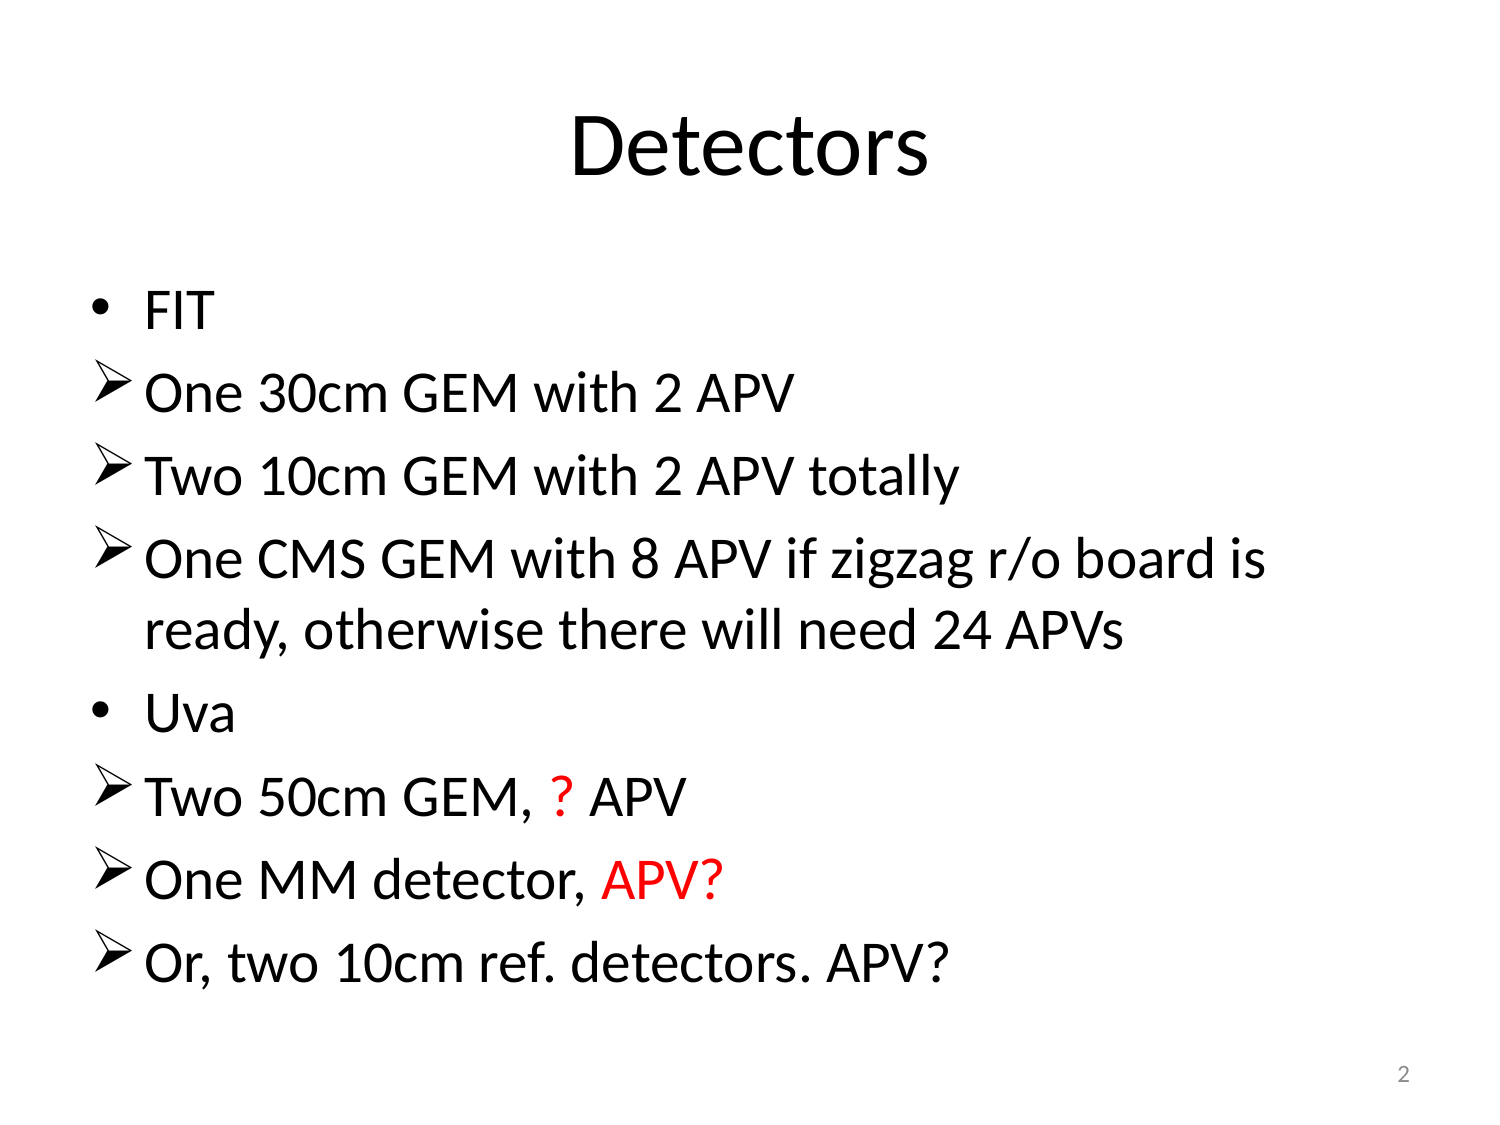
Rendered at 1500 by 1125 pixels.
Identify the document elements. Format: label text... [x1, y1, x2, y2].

list FIT One 30cm GEM with 2 APV Two 10cm GEM with 2 APV totally One CMS GEM with 8 APV if zigzag r/o board is ready, otherwise there will need 24 APVs Uva Two 50cm GEM, ? APV One MM detector, APV? Or, two 10cm ref. detectors. APV? [75, 262, 1425, 1005]
slide_number 2 [1074, 1042, 1425, 1103]
title Detectors [75, 45, 1425, 233]
